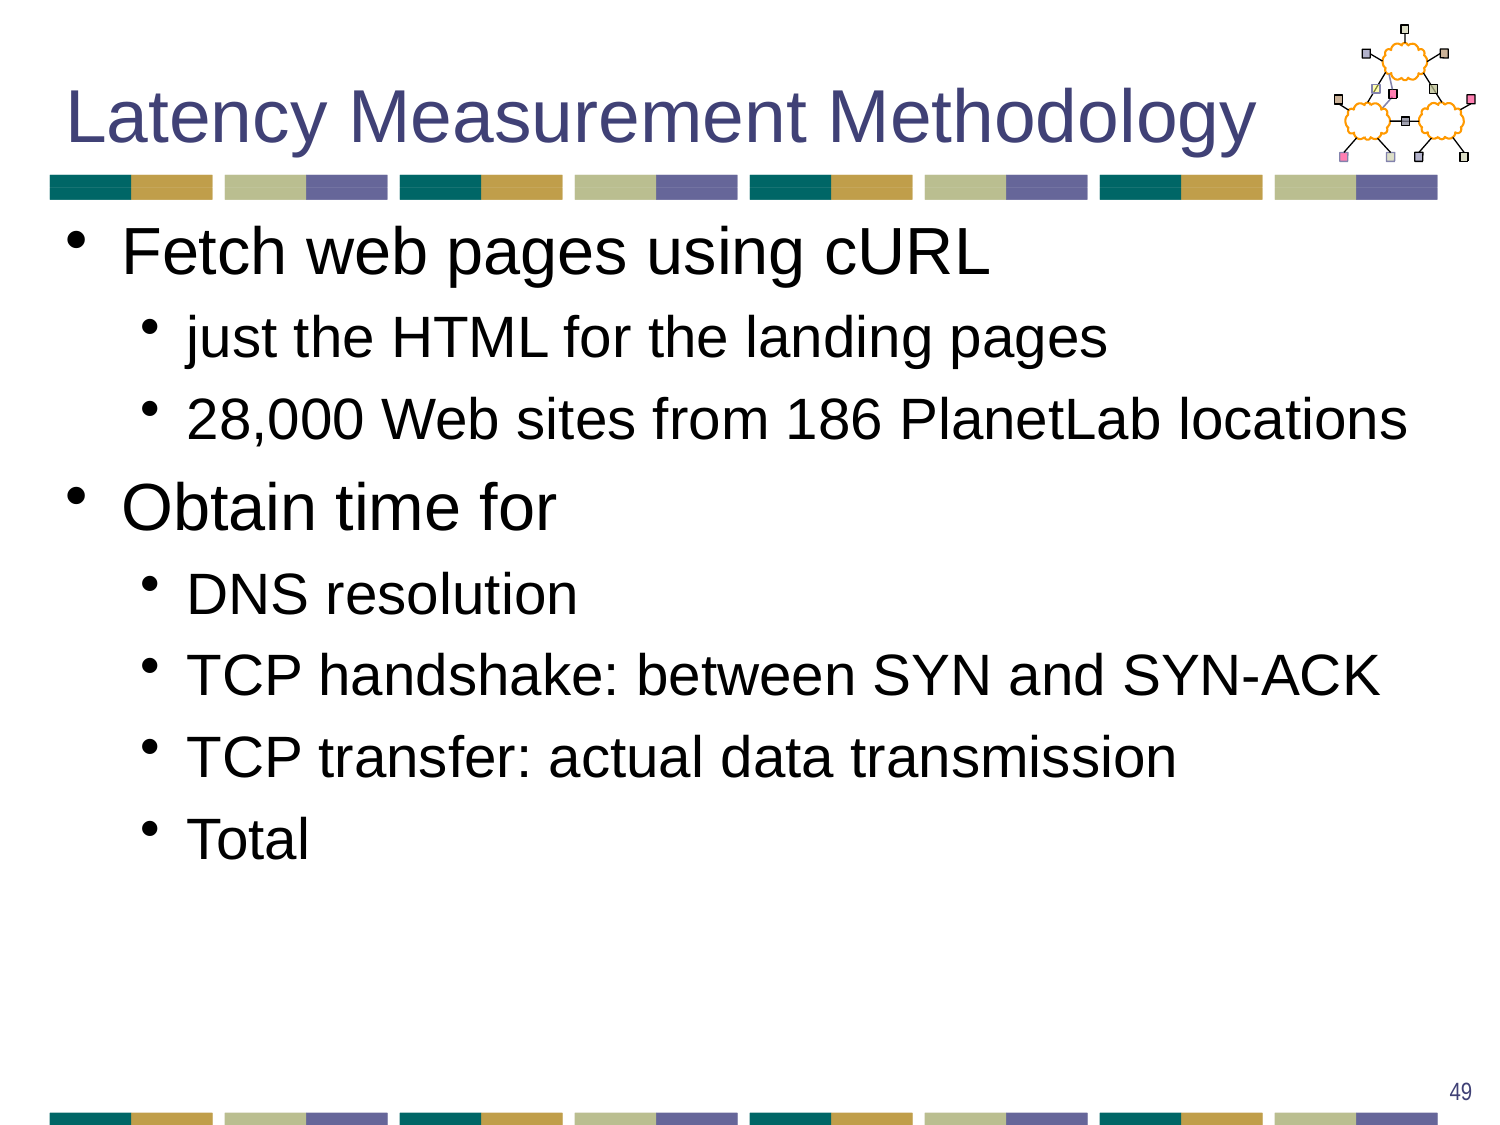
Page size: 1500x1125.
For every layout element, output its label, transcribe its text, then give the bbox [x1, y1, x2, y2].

title Latency Measurement Methodology [50, 62, 1438, 163]
slide_number 49 [1174, 1037, 1488, 1113]
list Fetch web pages using cURL just the HTML for the landing pages 28,000 Web sites from 186 PlanetLab locations Obtain time for DNS resolution TCP handshake: between SYN and SYN-ACK TCP transfer: actual data transmission Total [50, 200, 1438, 1000]
